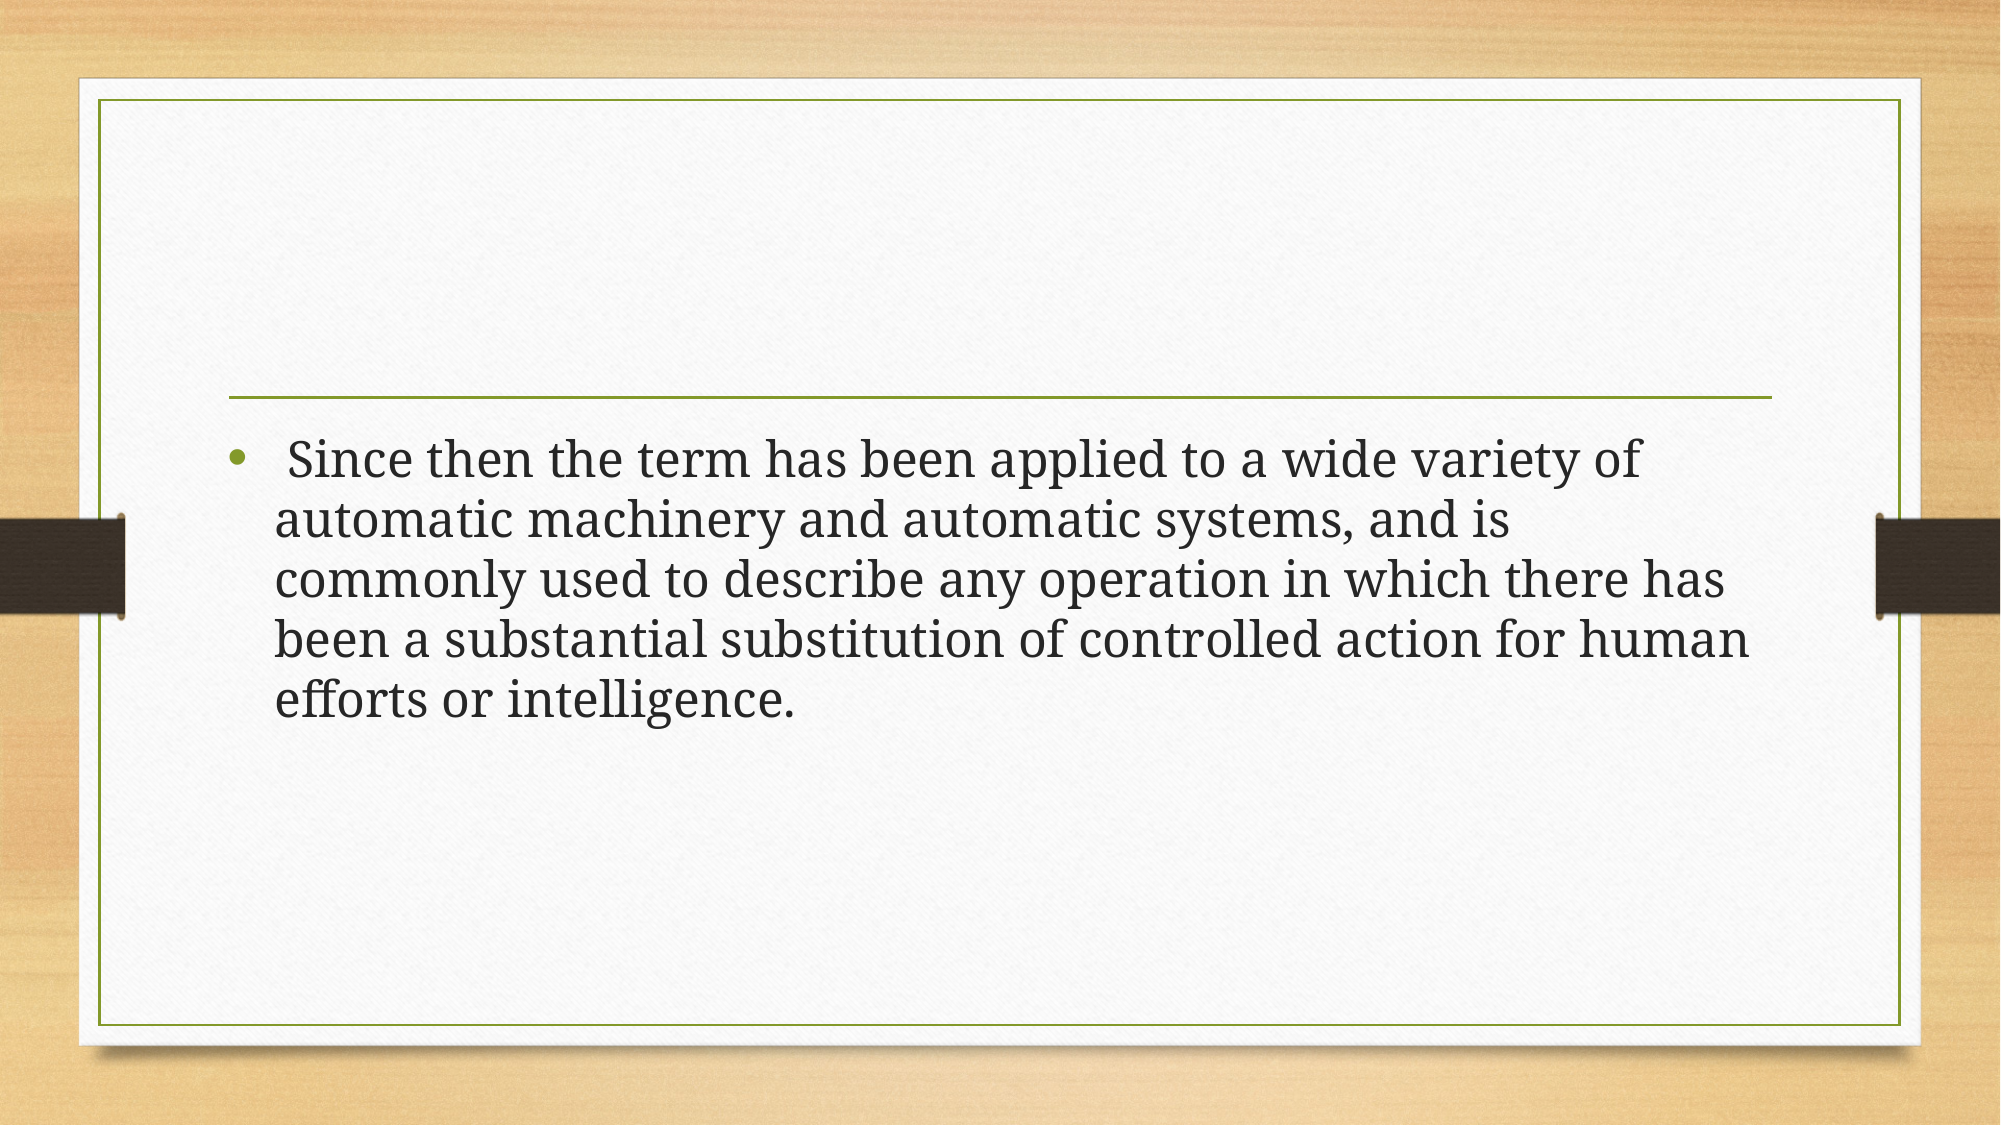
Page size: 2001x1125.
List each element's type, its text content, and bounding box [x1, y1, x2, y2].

list Since then the term has been applied to a wide variety of automatic machinery and automatic systems, and is commonly used to describe any operation in which there has been a substantial substitution of controlled action for human efforts or intelligence. [212, 419, 1788, 964]
picture [0, 0, 2001, 1125]
